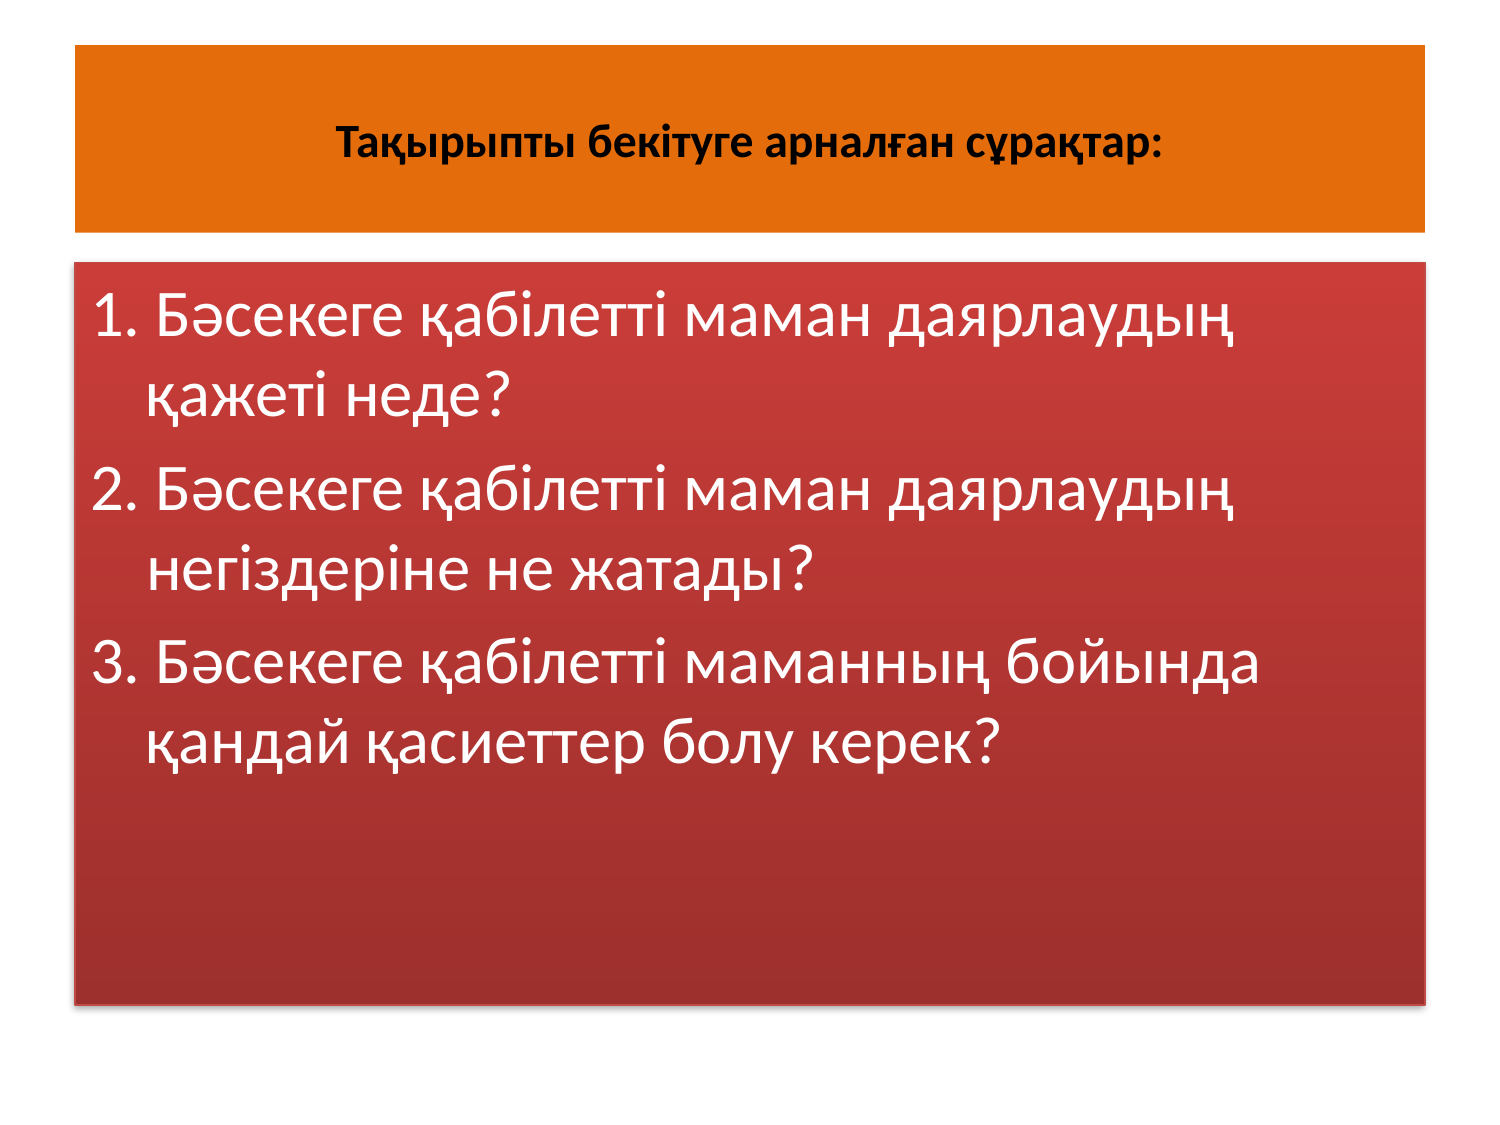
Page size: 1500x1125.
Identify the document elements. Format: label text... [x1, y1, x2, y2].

title Тақырыпты бекітуге арналған сұрақтар: [75, 45, 1425, 233]
list 1. Бәсекеге қабілетті маман даярлаудың қажеті неде? 2. Бәсекеге қабілетті маман даярлаудың негіздеріне не жатады? 3. Бәсекеге қабілетті маманның бойында қандай қасиеттер болу керек? [74, 262, 1426, 1006]
